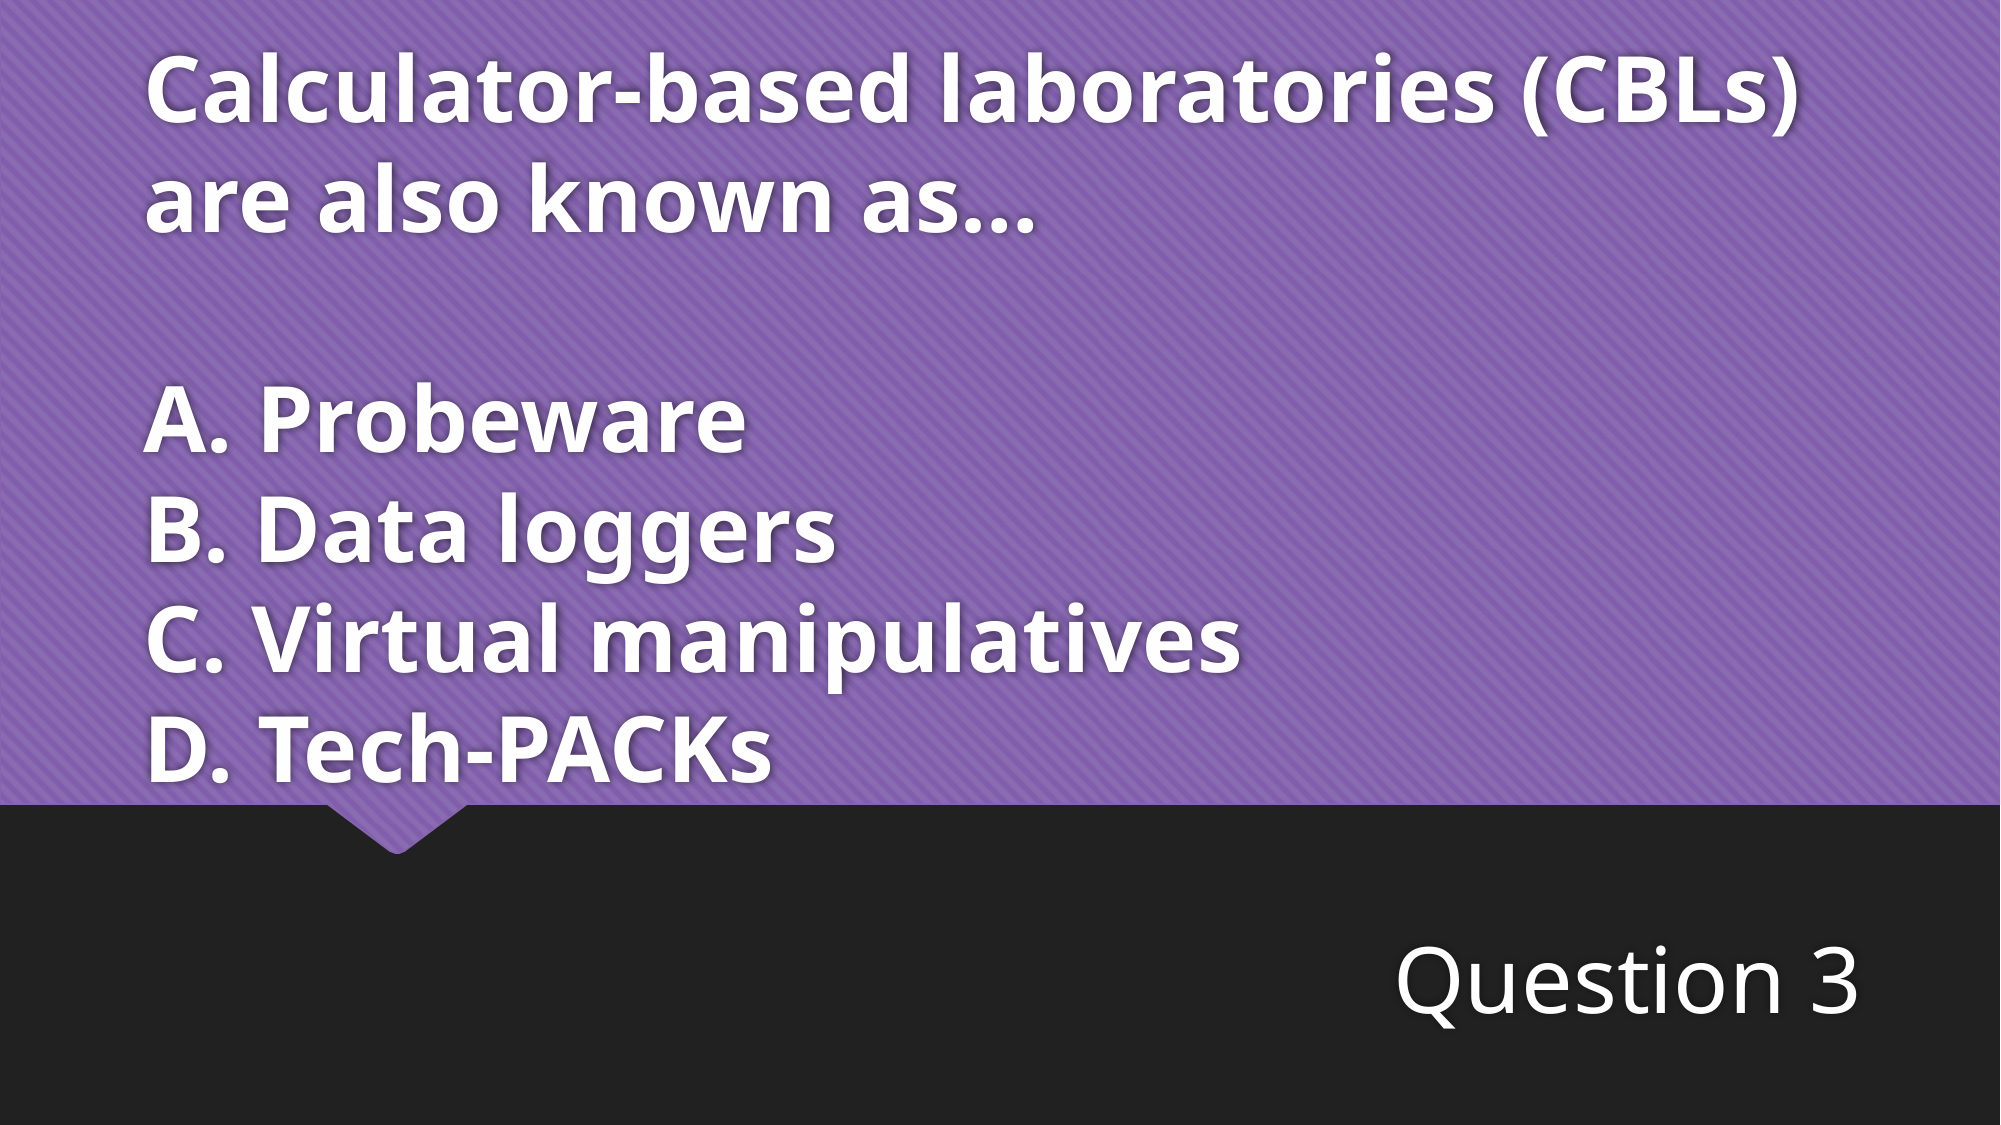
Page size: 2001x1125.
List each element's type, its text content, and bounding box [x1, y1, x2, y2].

subtitle Question 3 [1378, 913, 1910, 986]
title Calculator-based laboratories (CBLs) are also known as… A. Probeware B. Data loggers C. Virtual manipulatives D. Tech-PACKs [128, 321, 1863, 809]
